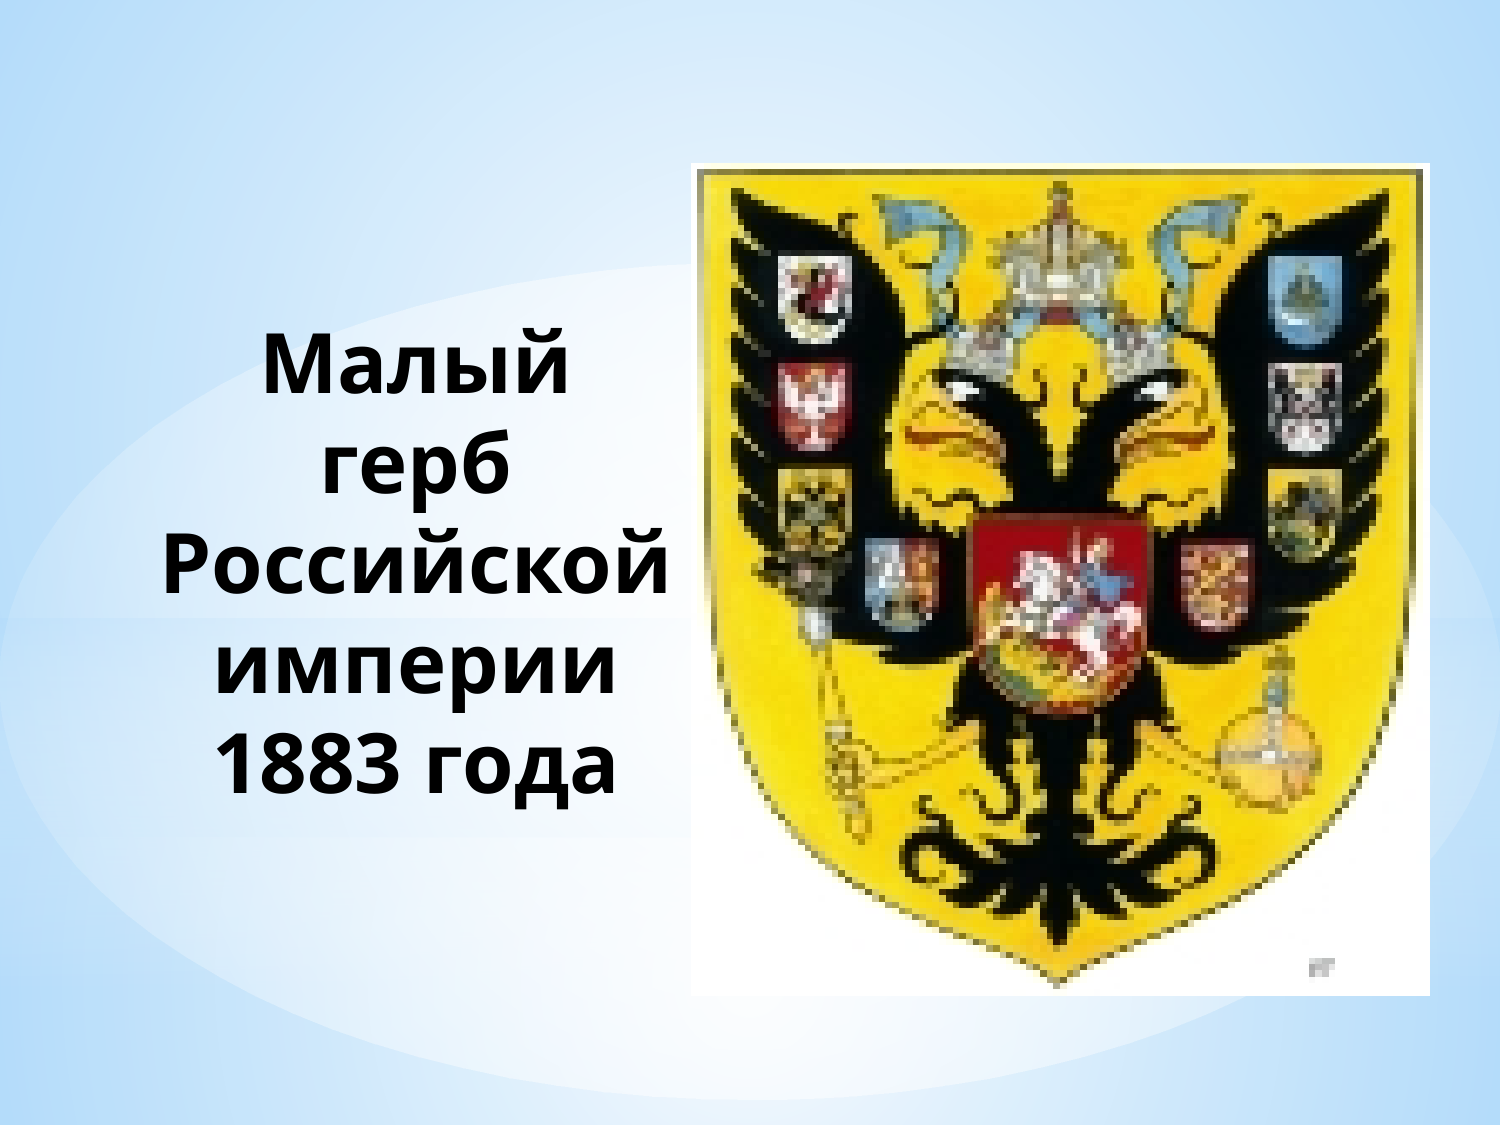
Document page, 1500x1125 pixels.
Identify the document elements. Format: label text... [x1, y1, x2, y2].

text_box Малый герб Российской империи 1883 года [140, 302, 685, 818]
picture [691, 163, 1430, 997]
